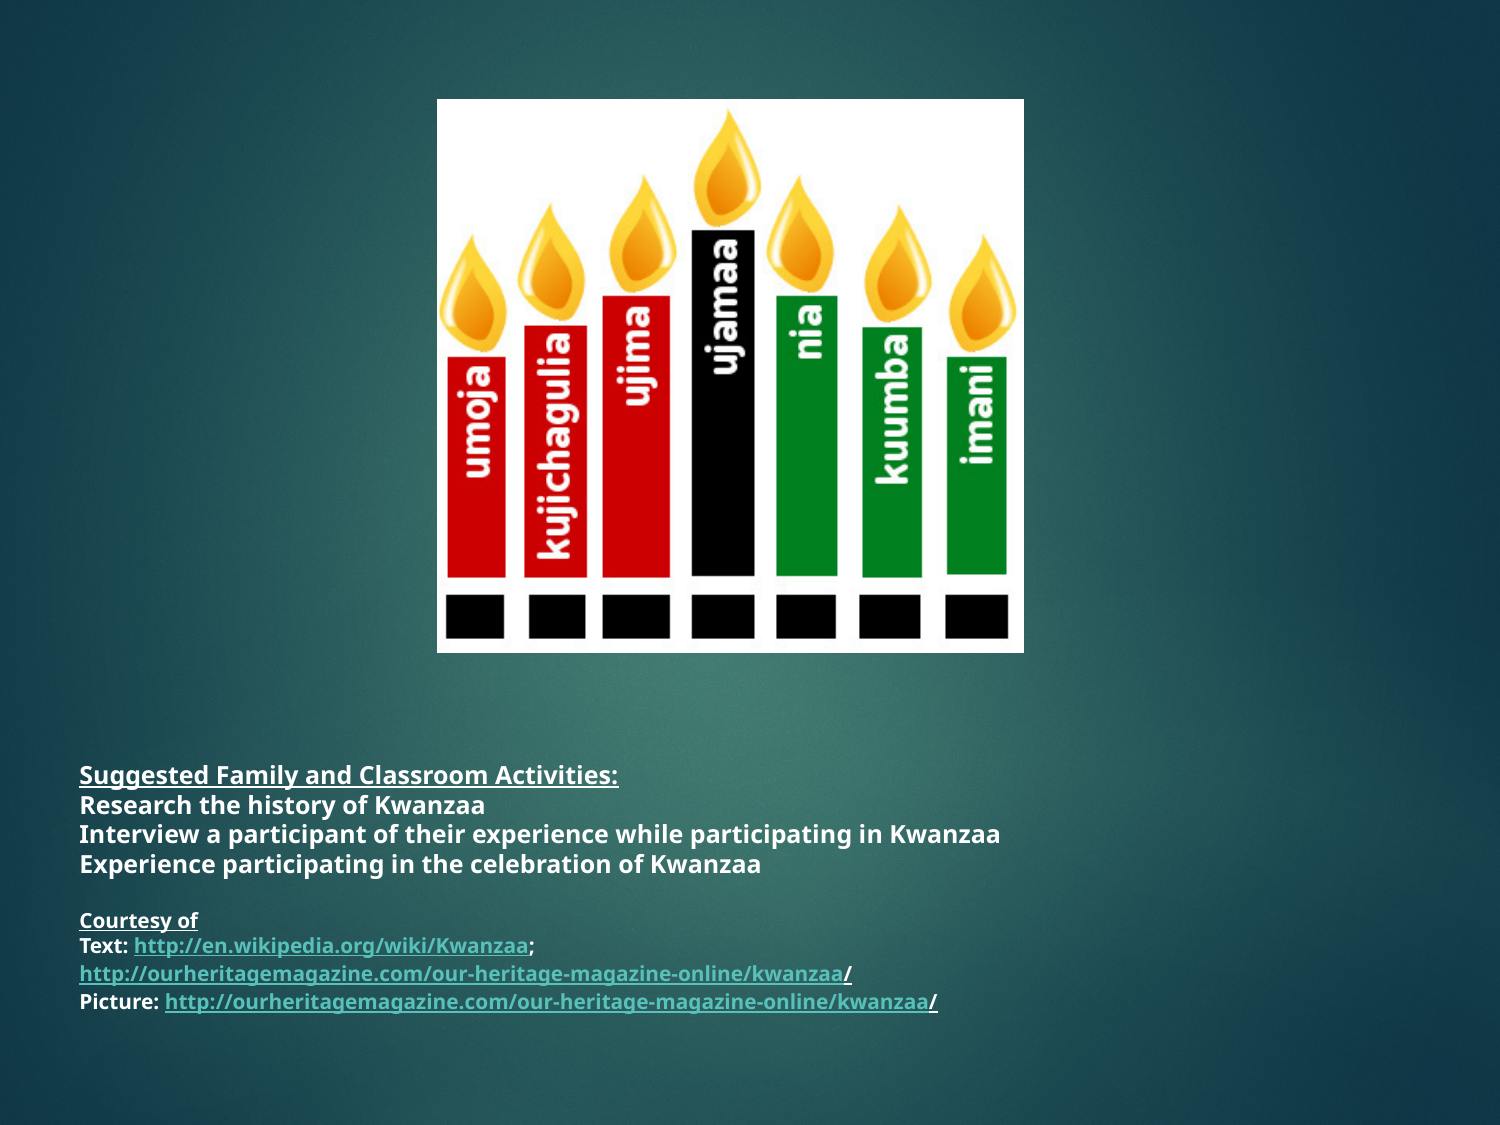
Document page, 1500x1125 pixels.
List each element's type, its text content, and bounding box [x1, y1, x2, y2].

text_box Suggested Family and Classroom Activities: Research the history of Kwanzaa Interview a participant of their experience while participating in Kwanzaa Experience participating in the celebration of Kwanzaa [64, 751, 1338, 887]
picture [437, 99, 1024, 654]
text_box Courtesy of Text: http://en.wikipedia.org/wiki/Kwanzaa; http://ourheritagemagazine.com/our-heritage-magazine-online/kwanzaa/ Picture: http://ourheritagemagazine.com/our-heritage-magazine-online/kwanzaa/ [64, 900, 1252, 1025]
